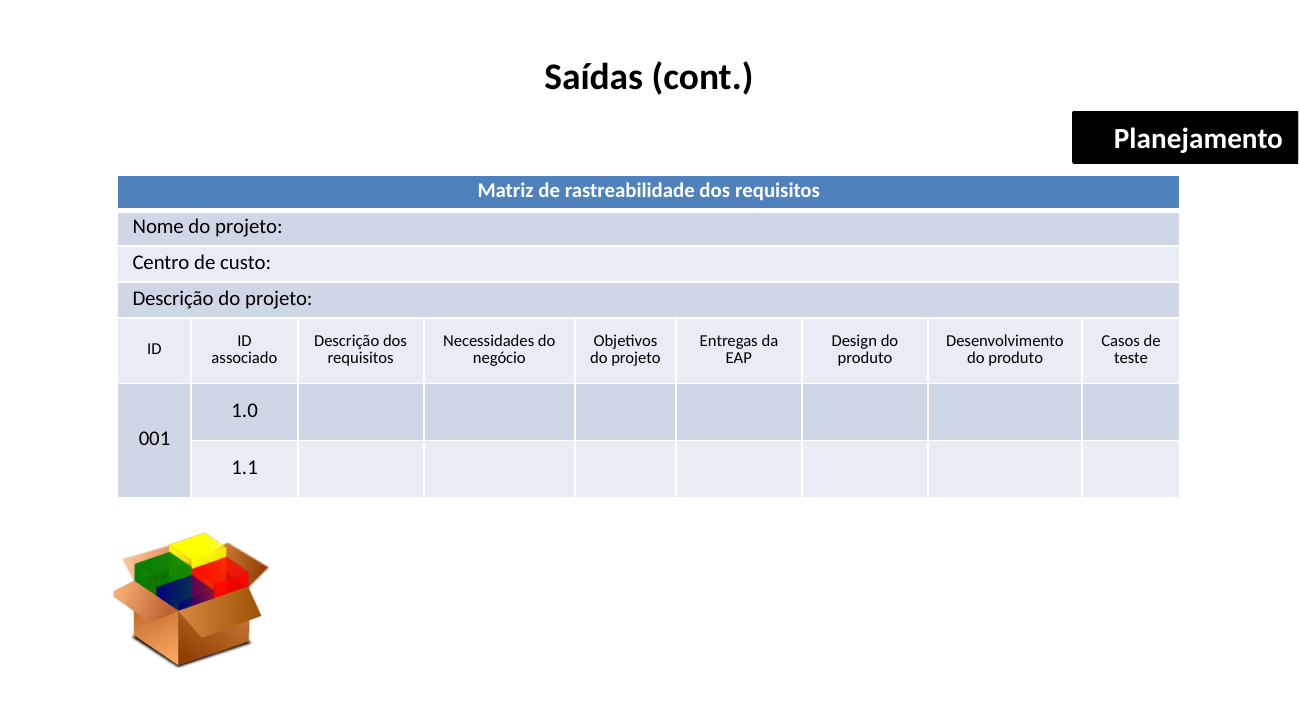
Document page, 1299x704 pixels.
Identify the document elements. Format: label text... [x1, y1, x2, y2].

table_cell [677, 441, 801, 497]
table_cell [929, 384, 1081, 440]
picture [112, 520, 273, 672]
table_cell [425, 384, 574, 440]
table_cell Descrição dos requisitos [299, 319, 423, 383]
table_cell 001 [118, 384, 190, 497]
table_cell Entregas da EAP [677, 319, 801, 383]
table_cell Casos de teste [1083, 319, 1179, 383]
text_box Saídas (cont.) [0, 44, 1299, 106]
table_cell [1083, 384, 1179, 440]
table_cell Design do produto [803, 319, 927, 383]
table_header Matriz de rastreabilidade dos requisitos [118, 176, 1179, 208]
table_cell [677, 384, 801, 440]
table_cell Nome do projeto: [118, 213, 1179, 245]
table_cell [1083, 441, 1179, 497]
table_cell Centro de custo: [118, 247, 1179, 281]
table_cell [299, 384, 423, 440]
table_cell Objetivos do projeto [576, 319, 675, 383]
table_cell [803, 441, 927, 497]
table_cell [929, 441, 1081, 497]
table_cell [576, 384, 675, 440]
table_cell Desenvolvimento do produto [929, 319, 1081, 383]
table_cell [299, 441, 423, 497]
table_cell [576, 441, 675, 497]
table_cell [425, 441, 574, 497]
table_cell 1.1 [192, 441, 297, 497]
table_cell [803, 384, 927, 440]
table_cell 1.0 [192, 384, 297, 440]
table_cell Necessidades do negócio [425, 319, 574, 383]
table_cell ID associado [192, 319, 297, 383]
text_box Planejamento [1074, 112, 1299, 162]
table_cell ID [118, 319, 190, 383]
table_cell Descrição do projeto: [118, 283, 1179, 317]
